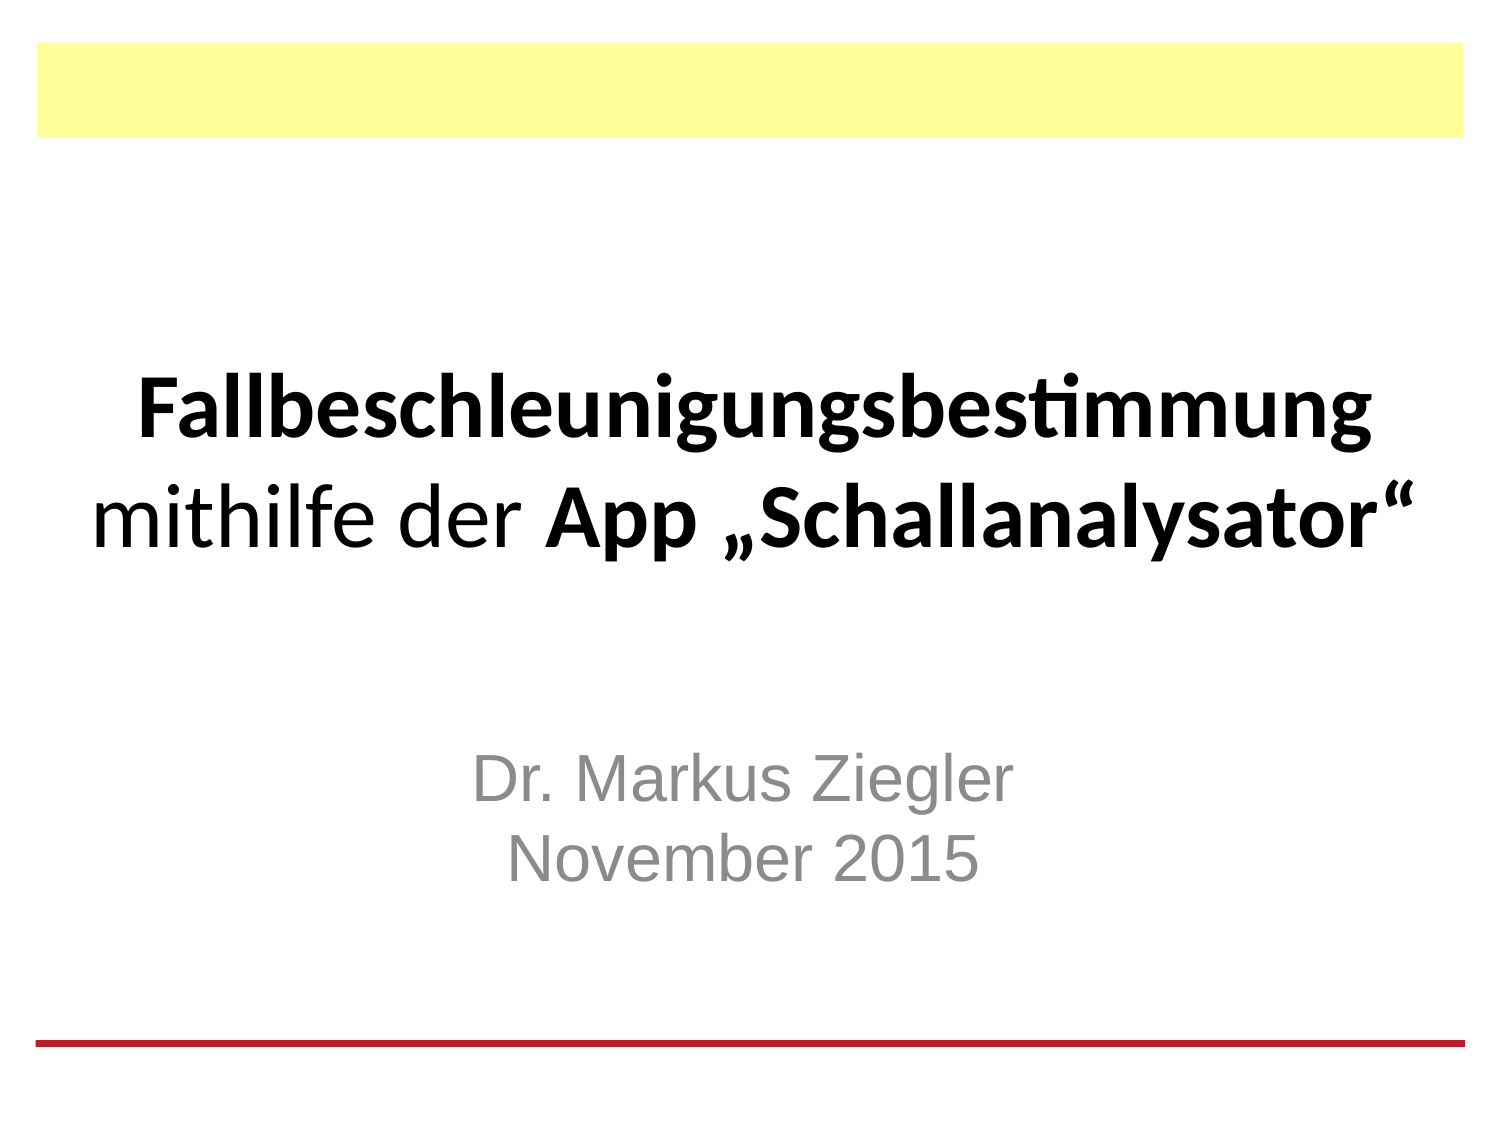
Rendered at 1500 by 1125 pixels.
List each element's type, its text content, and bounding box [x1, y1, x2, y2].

subtitle Dr. Markus Ziegler November 2015 [218, 727, 1269, 965]
title Fallbeschleunigungsbestimmung mithilfe der App „Schallanalysator“ [64, 338, 1447, 670]
